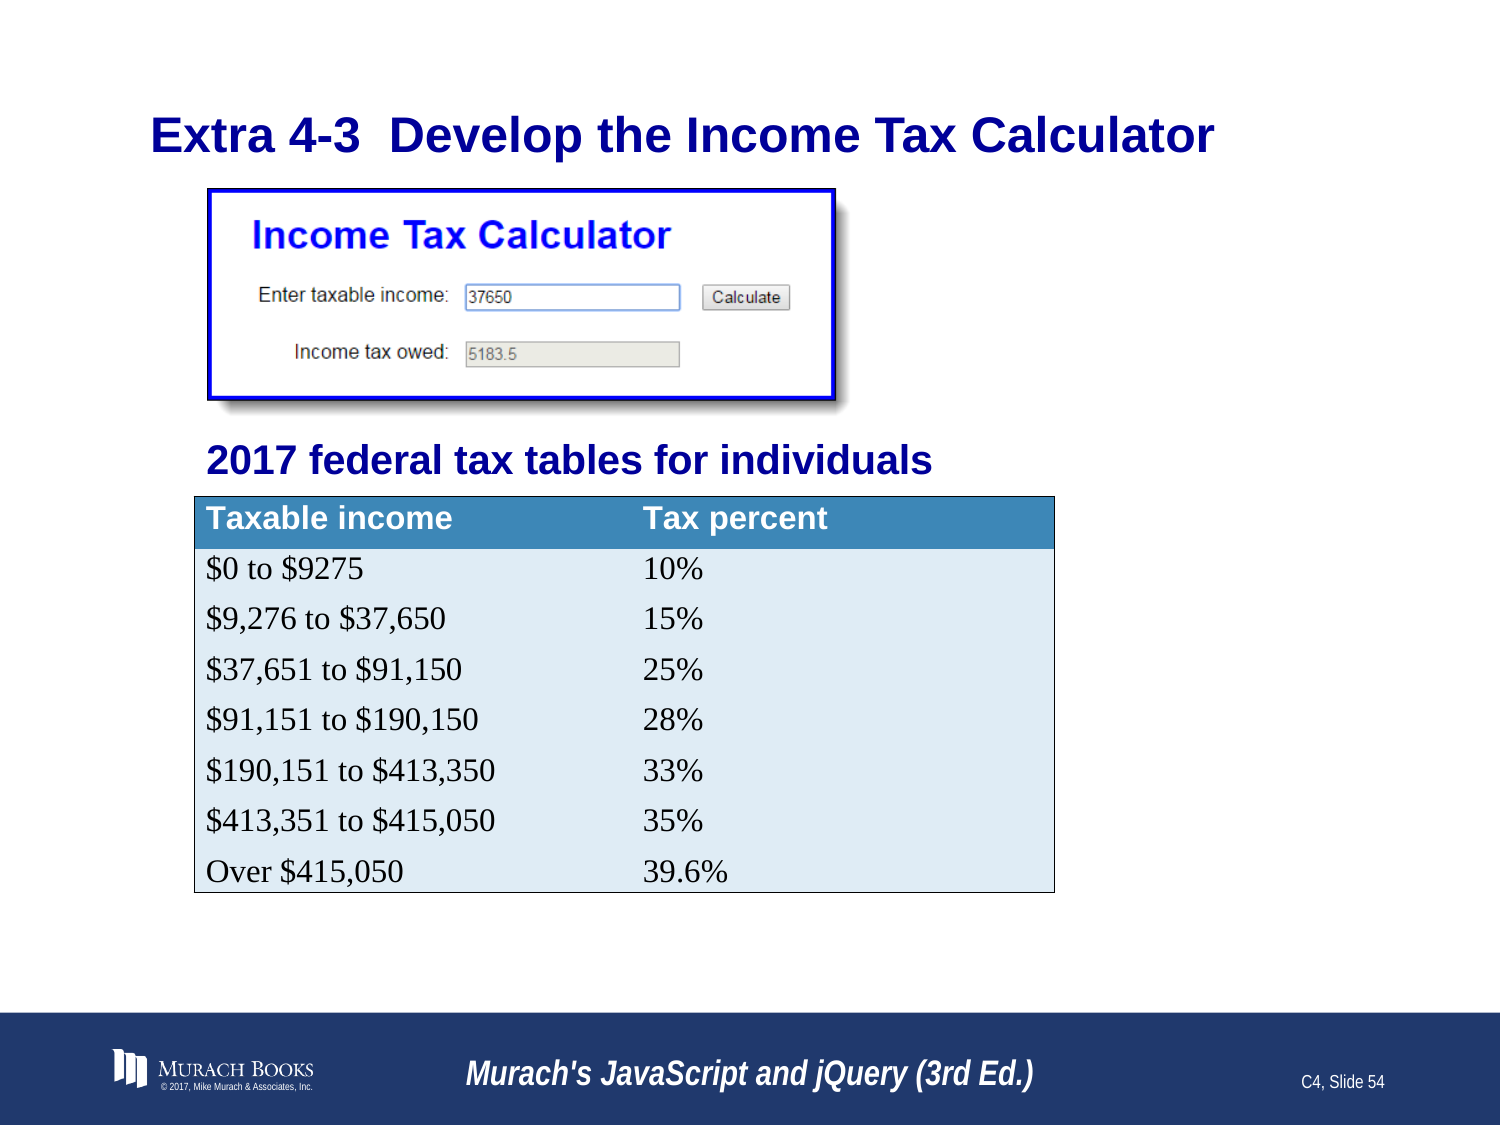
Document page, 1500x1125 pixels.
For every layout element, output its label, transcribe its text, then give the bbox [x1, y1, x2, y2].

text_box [149, 187, 1340, 994]
title Extra 4-3 Develop the Income Tax Calculator [150, 102, 1350, 164]
slide_number Murach's JavaScript and jQuery (3rd Ed.) [463, 1025, 1050, 1100]
footer © 2017, Mike Murach & Associates, Inc. [12, 1025, 463, 1100]
slide_number C4, Slide 54 [1087, 1025, 1400, 1100]
